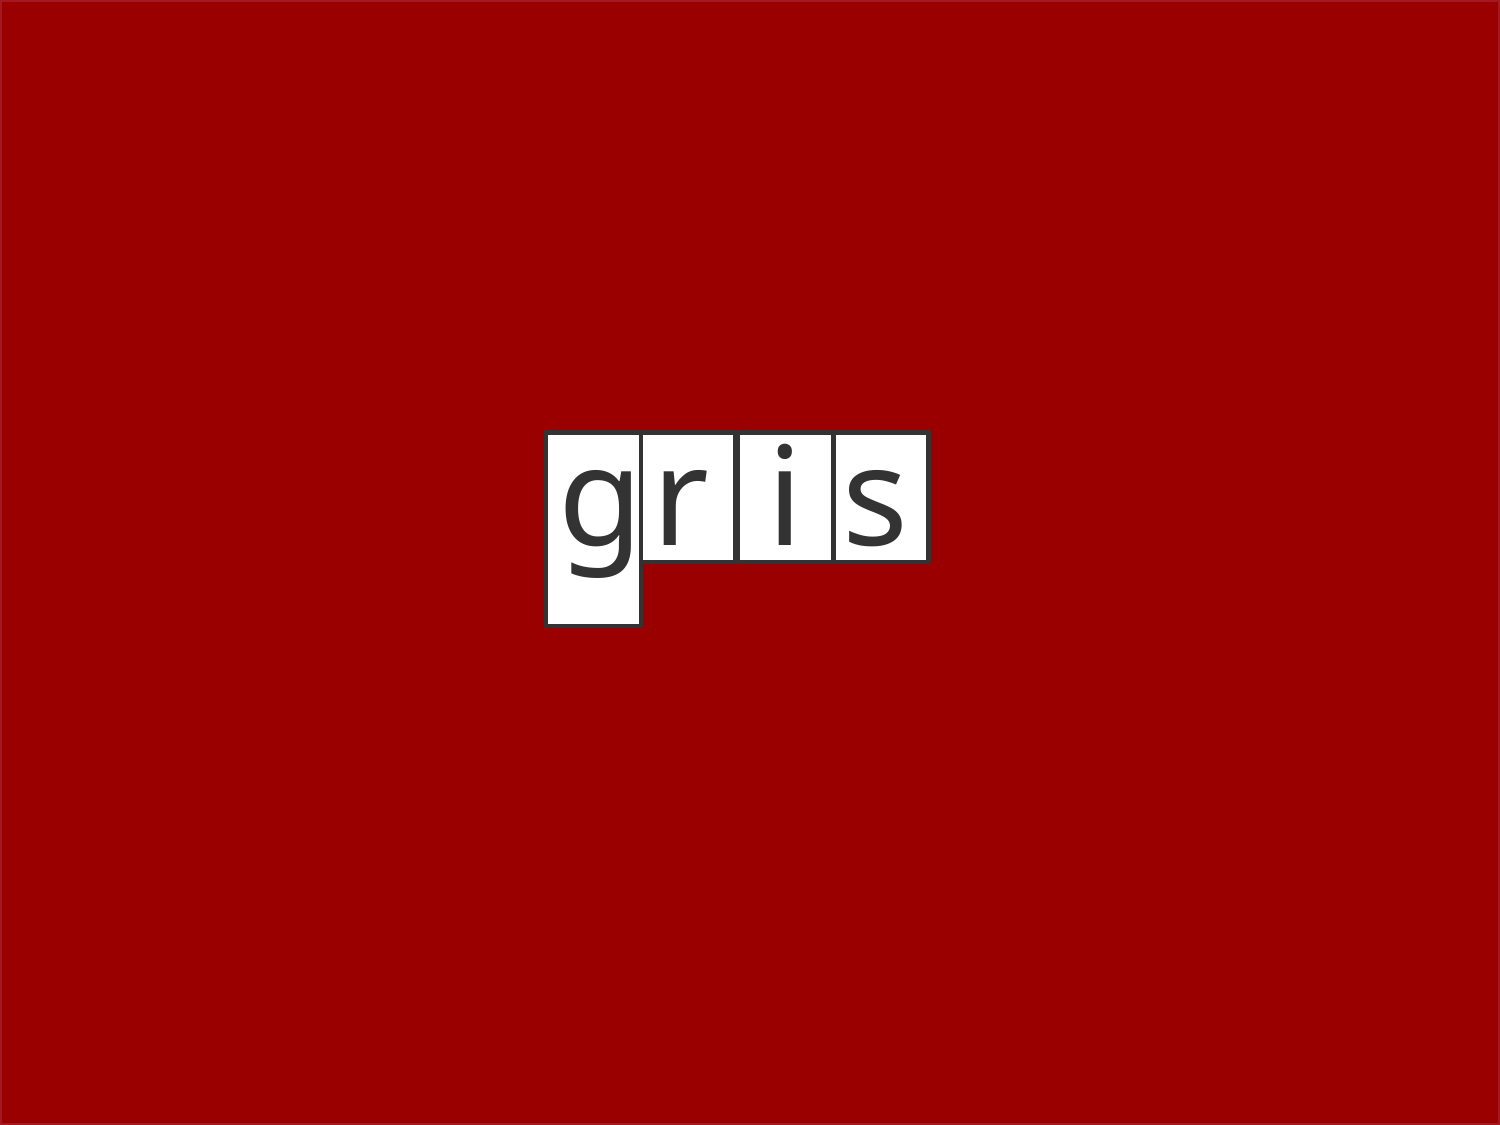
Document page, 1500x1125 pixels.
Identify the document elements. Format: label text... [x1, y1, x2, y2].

text_box [923, 430, 931, 564]
text_box [544, 581, 643, 628]
text_box s [827, 401, 923, 581]
text_box [0, 0, 1500, 1125]
text_box g [543, 401, 637, 581]
text_box r [637, 401, 732, 581]
text_box i [738, 401, 827, 581]
text_box [732, 430, 737, 564]
